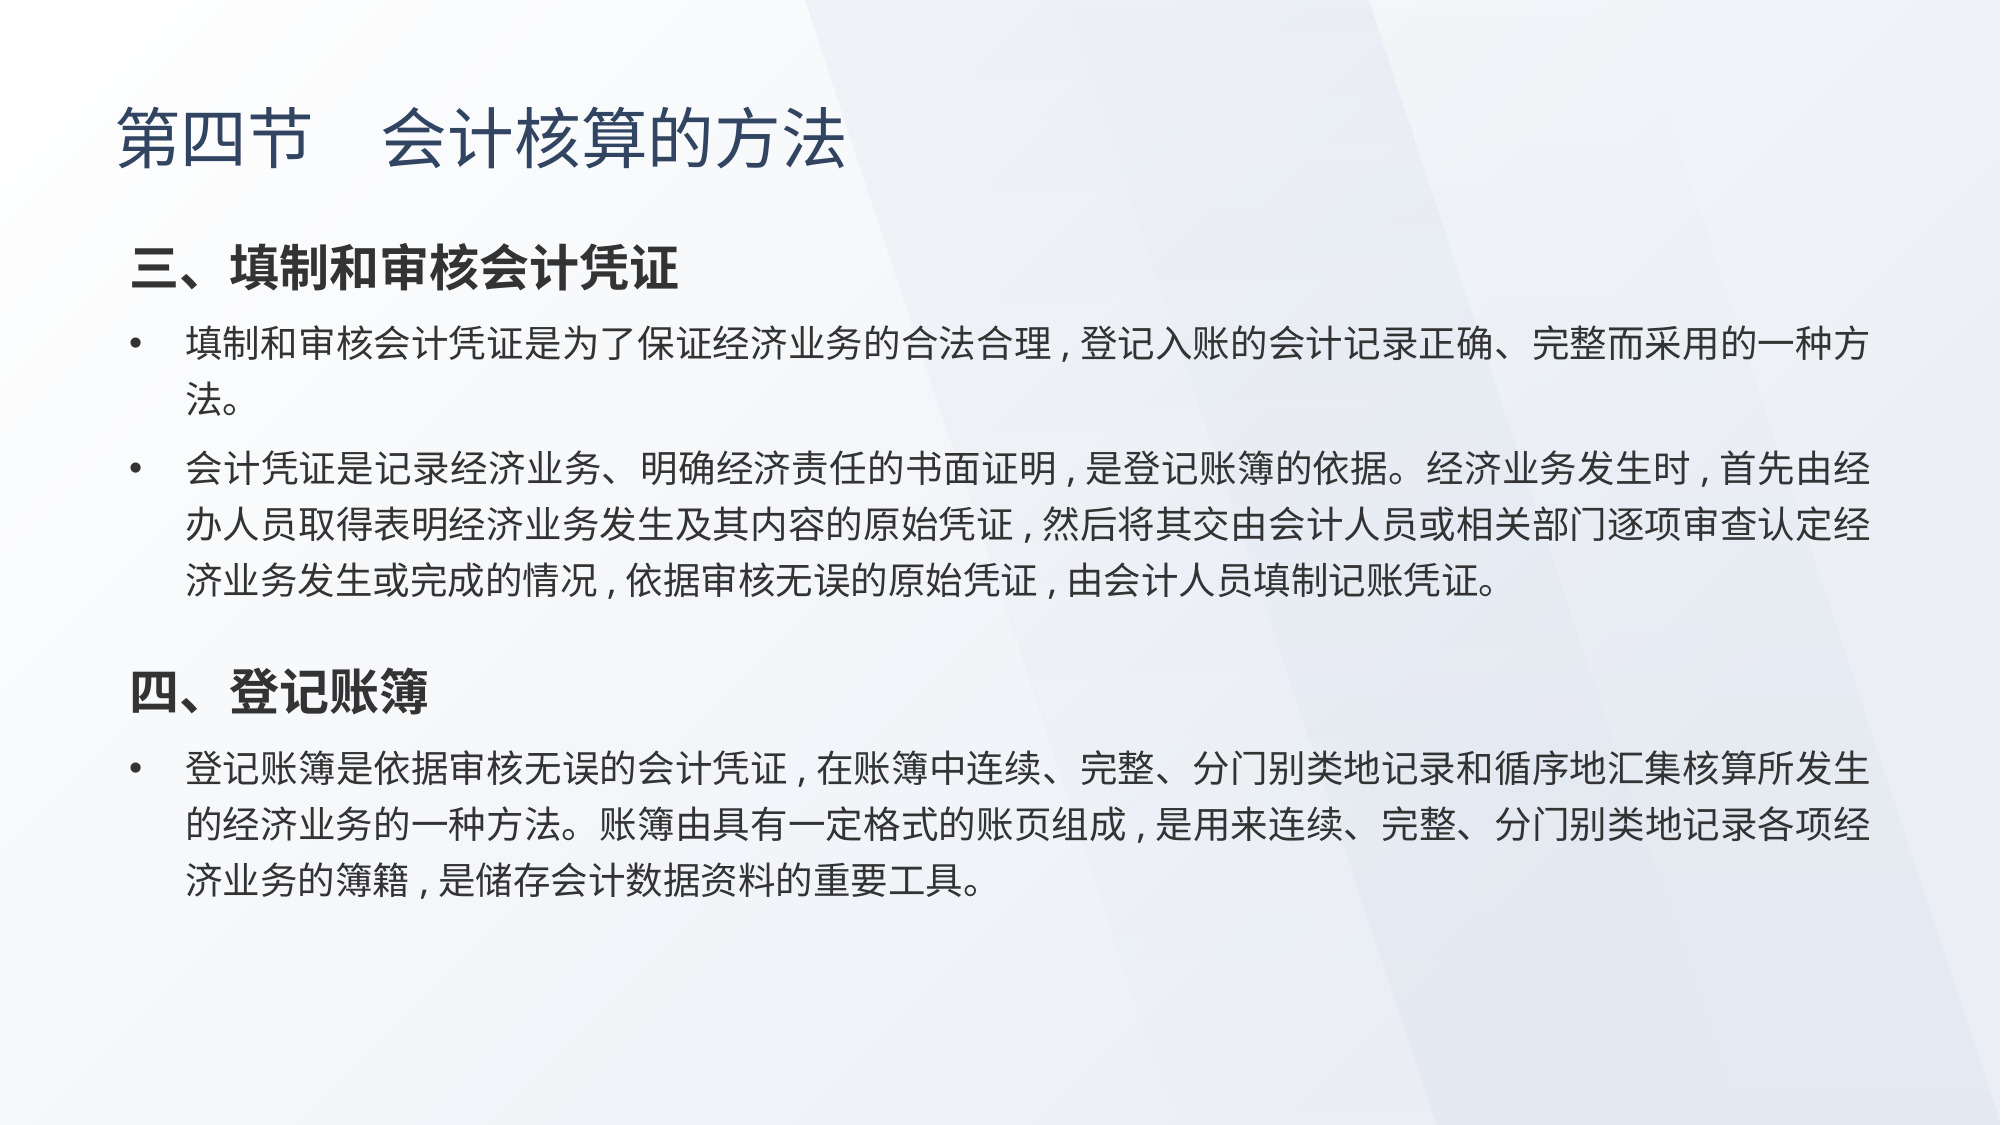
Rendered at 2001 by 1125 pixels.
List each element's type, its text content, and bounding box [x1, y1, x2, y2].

title 第四节 会计核算的方法 [114, 59, 1886, 178]
text_box 三、填制和审核会计凭证 填制和审核会计凭证是为了保证经济业务的合法合理,登记入账的会计记录正确、完整而采用的一种方法。 会计凭证是记录经济业务、明确经济责任的书面证明,是登记账簿的依据。经济业务发生时,首先由经办人员取得表明经济业务发生及其内容的原始凭证,然后将其交由会计人员或相关部门逐项审查认定经济业务发生或完成的情况,依据审核无误的原始凭证,由会计人员填制记账凭证。 四、登记账簿 登记账簿是依据审核无误的会计凭证,在账簿中连续、完整、分门别类地记录和循序地汇集核算所发生的经济业务的一种方法。账簿由具有一定格式的账页组成,是用来连续、完整、分门别类地记录各项经济业务的簿籍,是储存会计数据资料的重要工具。 [114, 213, 1886, 1013]
